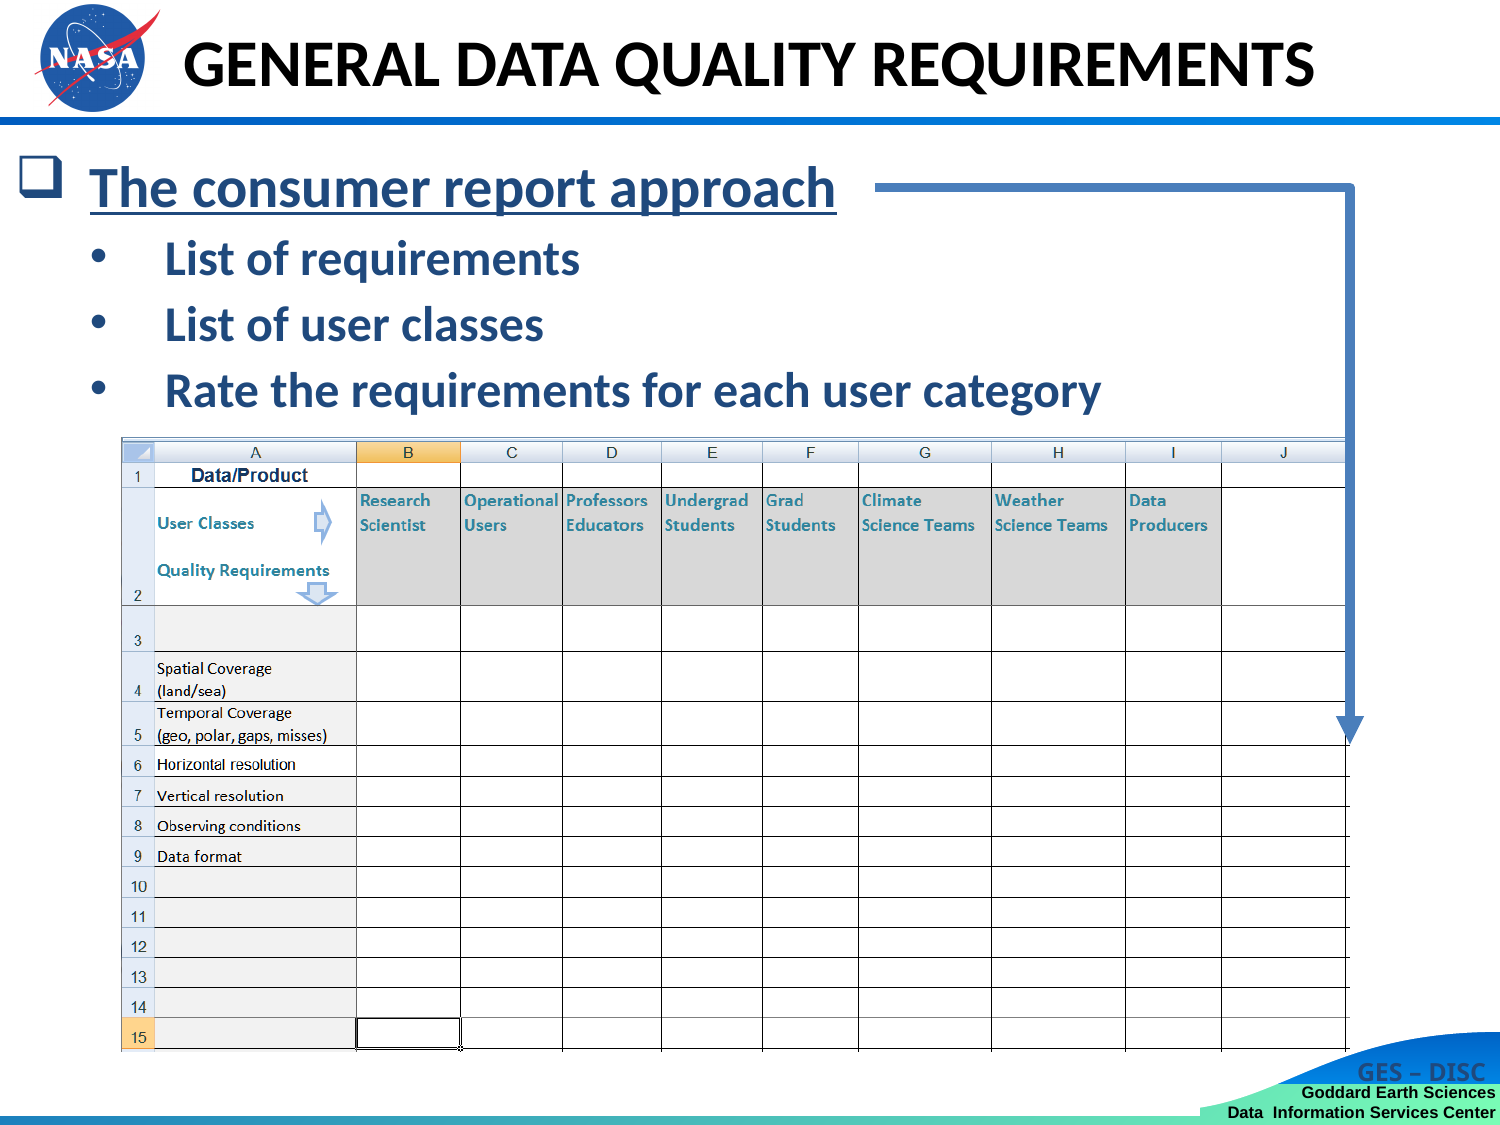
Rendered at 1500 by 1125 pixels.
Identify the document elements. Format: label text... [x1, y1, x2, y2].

picture [33, 3, 161, 99]
picture [121, 437, 1351, 1052]
title general data quality requirements [168, 12, 1500, 99]
list The consumer report approach List of requirements List of user classes Rate the requirements for each user category [0, 99, 1500, 425]
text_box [833, 228, 1392, 704]
